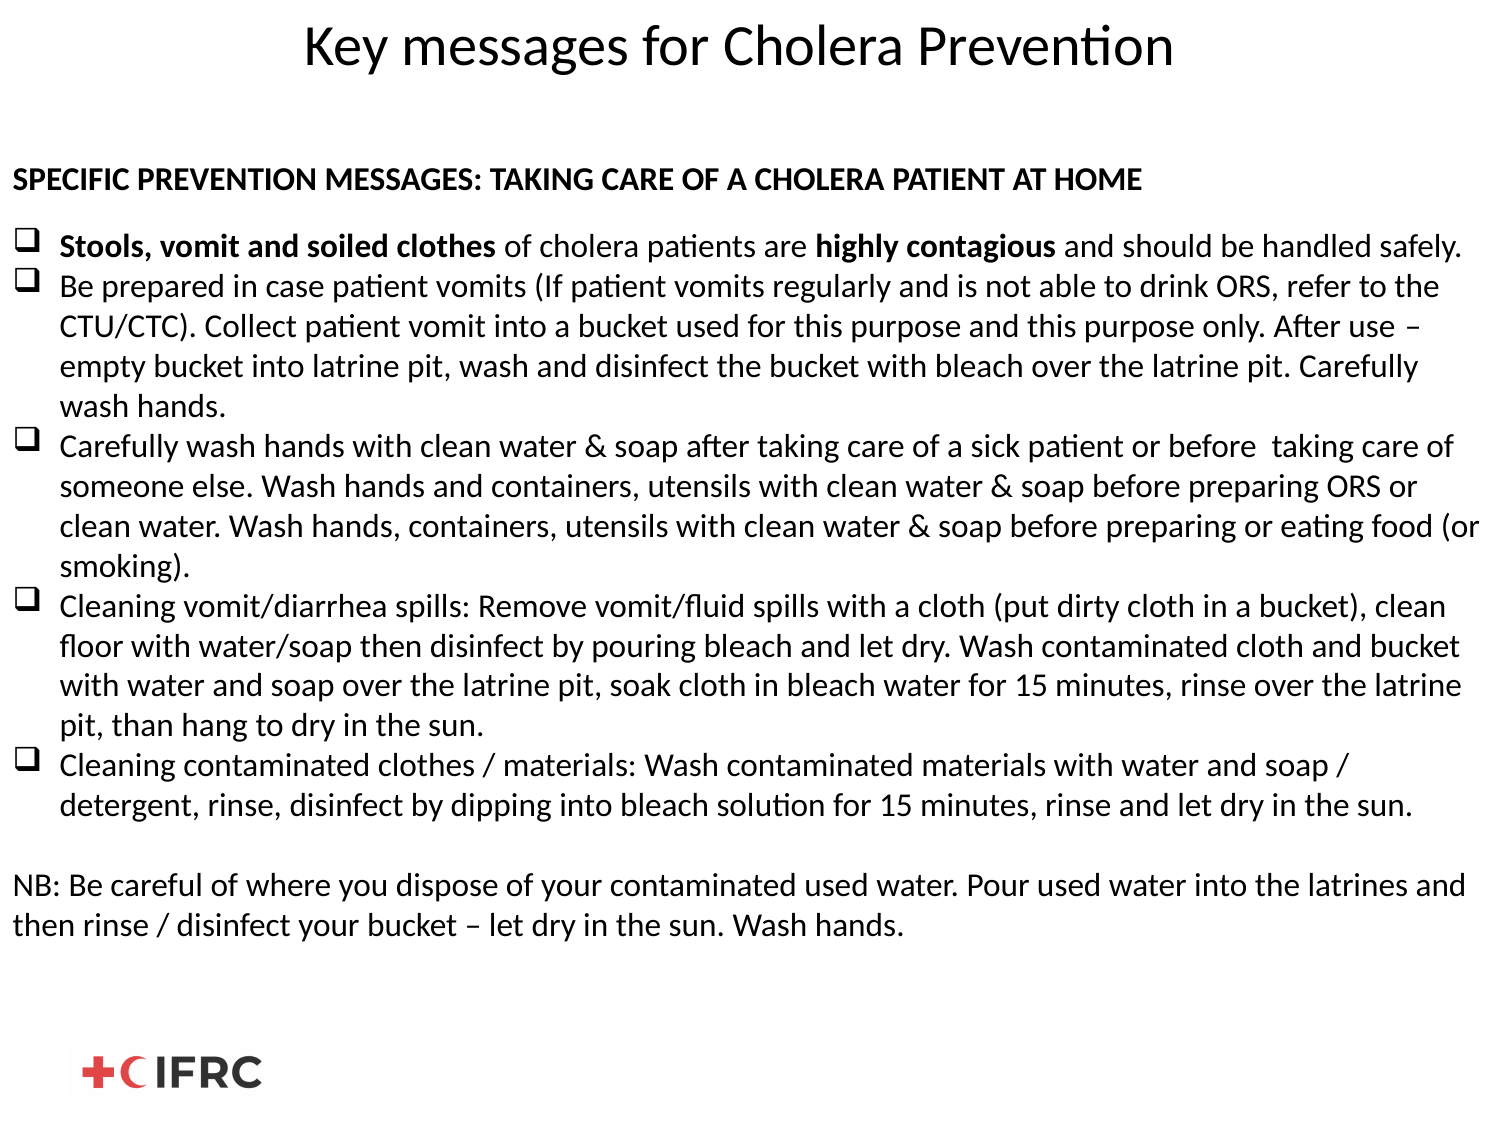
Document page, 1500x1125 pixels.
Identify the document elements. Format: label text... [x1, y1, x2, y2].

text_box SPECIFIC PREVENTION MESSAGES: TAKING CARE OF A CHOLERA PATIENT AT HOME Stools, vomit and soiled clothes of cholera patients are highly contagious and should be handled safely. Be prepared in case patient vomits (If patient vomits regularly and is not able to drink ORS, refer to the CTU/CTC). Collect patient vomit into a bucket used for this purpose and this purpose only. After use – empty bucket into latrine pit, wash and disinfect the bucket with bleach over the latrine pit. Carefully wash hands. Carefully wash hands with clean water & soap after taking care of a sick patient or before taking care of someone else. Wash hands and containers, utensils with clean water & soap before preparing ORS or clean water. Wash hands, containers, utensils with clean water & soap before preparing or eating food (or smoking). Cleaning vomit/diarrhea spills: Remove vomit/fluid spills with a cloth (put dirty cloth in a bucket), clean floor with water/soap then disinfect by pouring bleach and let dry. Wash contaminated cloth and bucket with water and soap over the latrine pit, soak cloth in bleach water for 15 minutes, rinse over the latrine pit, than hang to dry in the sun. Cleaning contaminated clothes / materials: Wash contaminated materials with water and soap / detergent, rinse, disinfect by dipping into bleach solution for 15 minutes, rinse and let dry in the sun. NB: Be careful of where you dispose of your contaminated used water. Pour used water into the latrines and then rinse / disinfect your bucket – let dry in the sun. Wash hands. [0, 149, 1498, 951]
title Key messages for Cholera Prevention [64, 0, 1415, 136]
picture [68, 1042, 277, 1103]
